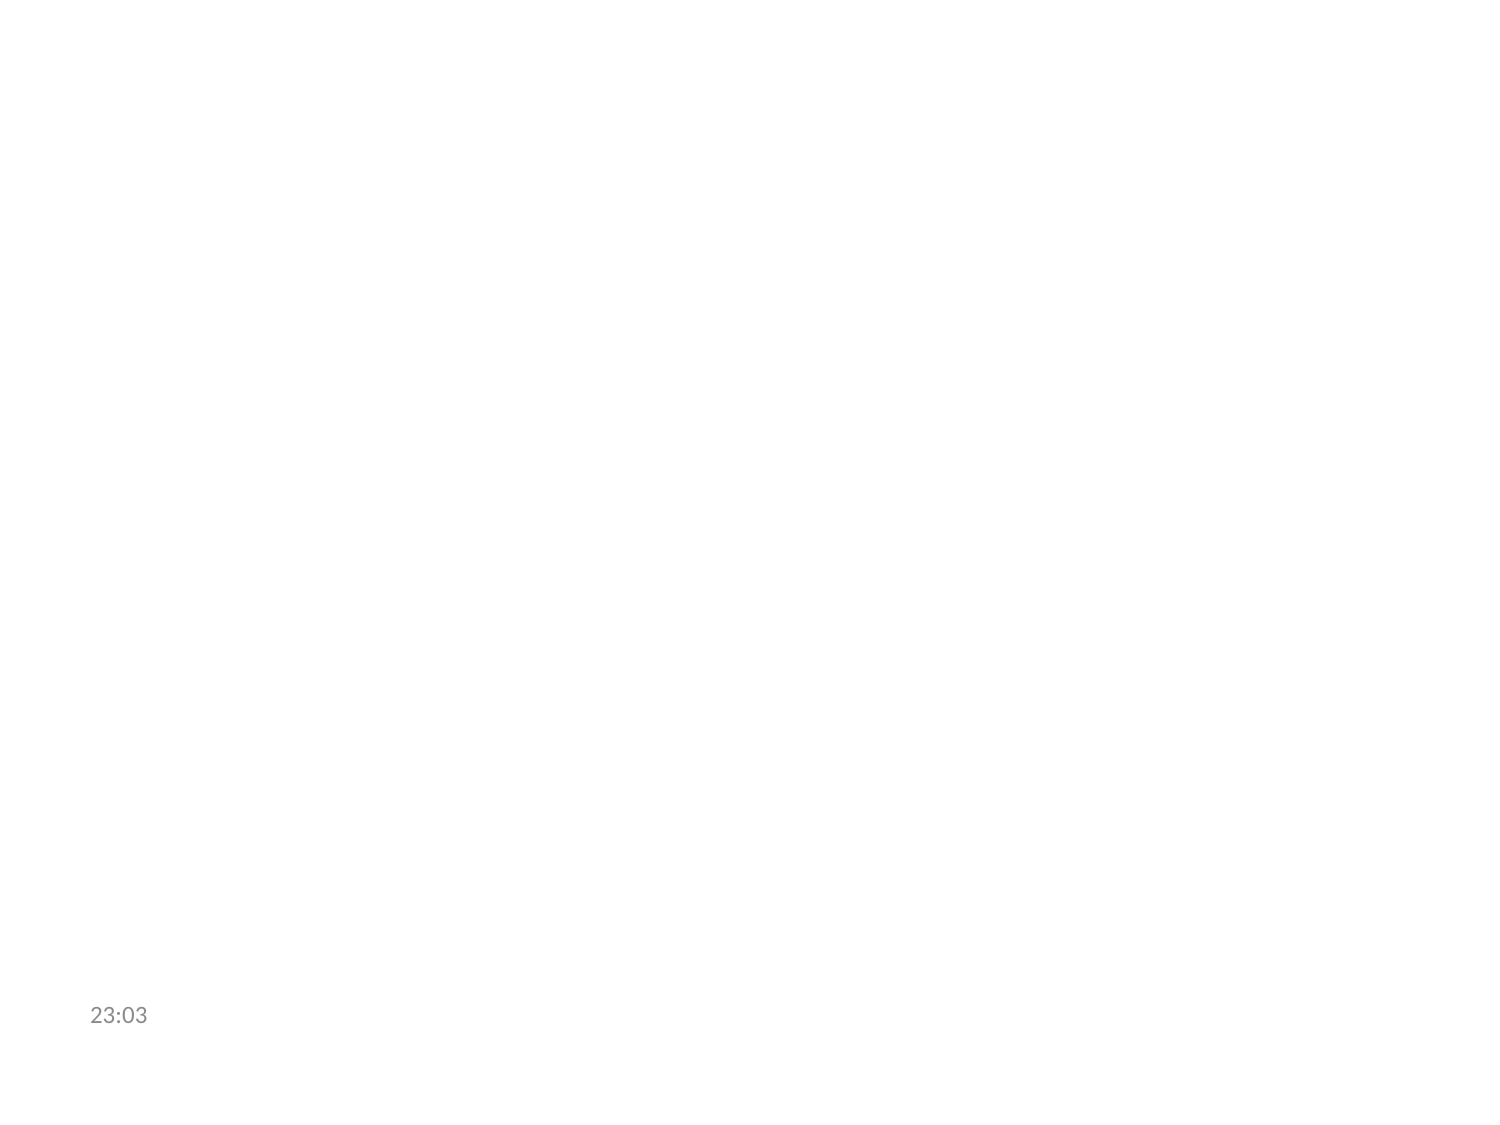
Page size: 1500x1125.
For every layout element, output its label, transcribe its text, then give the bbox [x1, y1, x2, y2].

text_box 15:35 [75, 983, 425, 1044]
